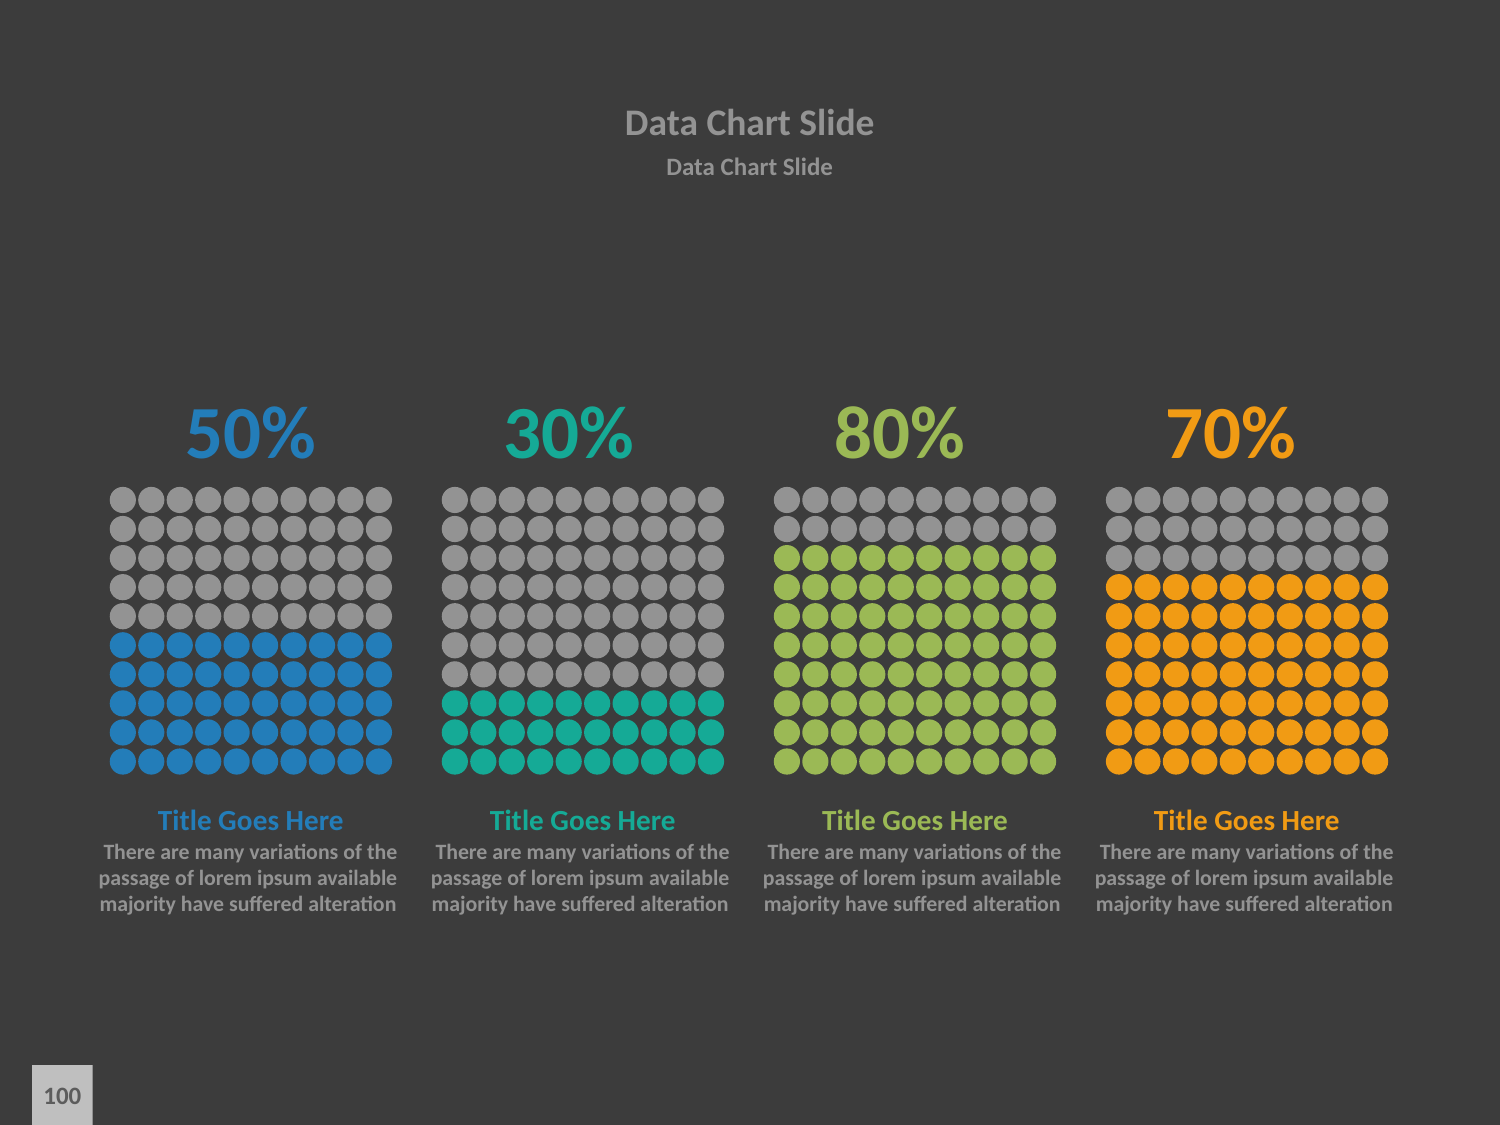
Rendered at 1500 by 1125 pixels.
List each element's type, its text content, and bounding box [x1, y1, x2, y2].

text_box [420, 800, 746, 918]
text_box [1084, 800, 1410, 918]
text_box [1105, 486, 1389, 775]
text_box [752, 800, 1078, 918]
text_box 50% [171, 376, 332, 482]
list Data Chart Slide [412, 149, 1088, 183]
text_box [441, 486, 725, 775]
text_box 30% [488, 376, 649, 482]
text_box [773, 486, 1057, 775]
text_box 70% [1151, 376, 1312, 482]
text_box 80% [819, 376, 981, 482]
title Data Chart Slide [287, 91, 1213, 150]
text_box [109, 486, 393, 775]
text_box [88, 800, 414, 918]
